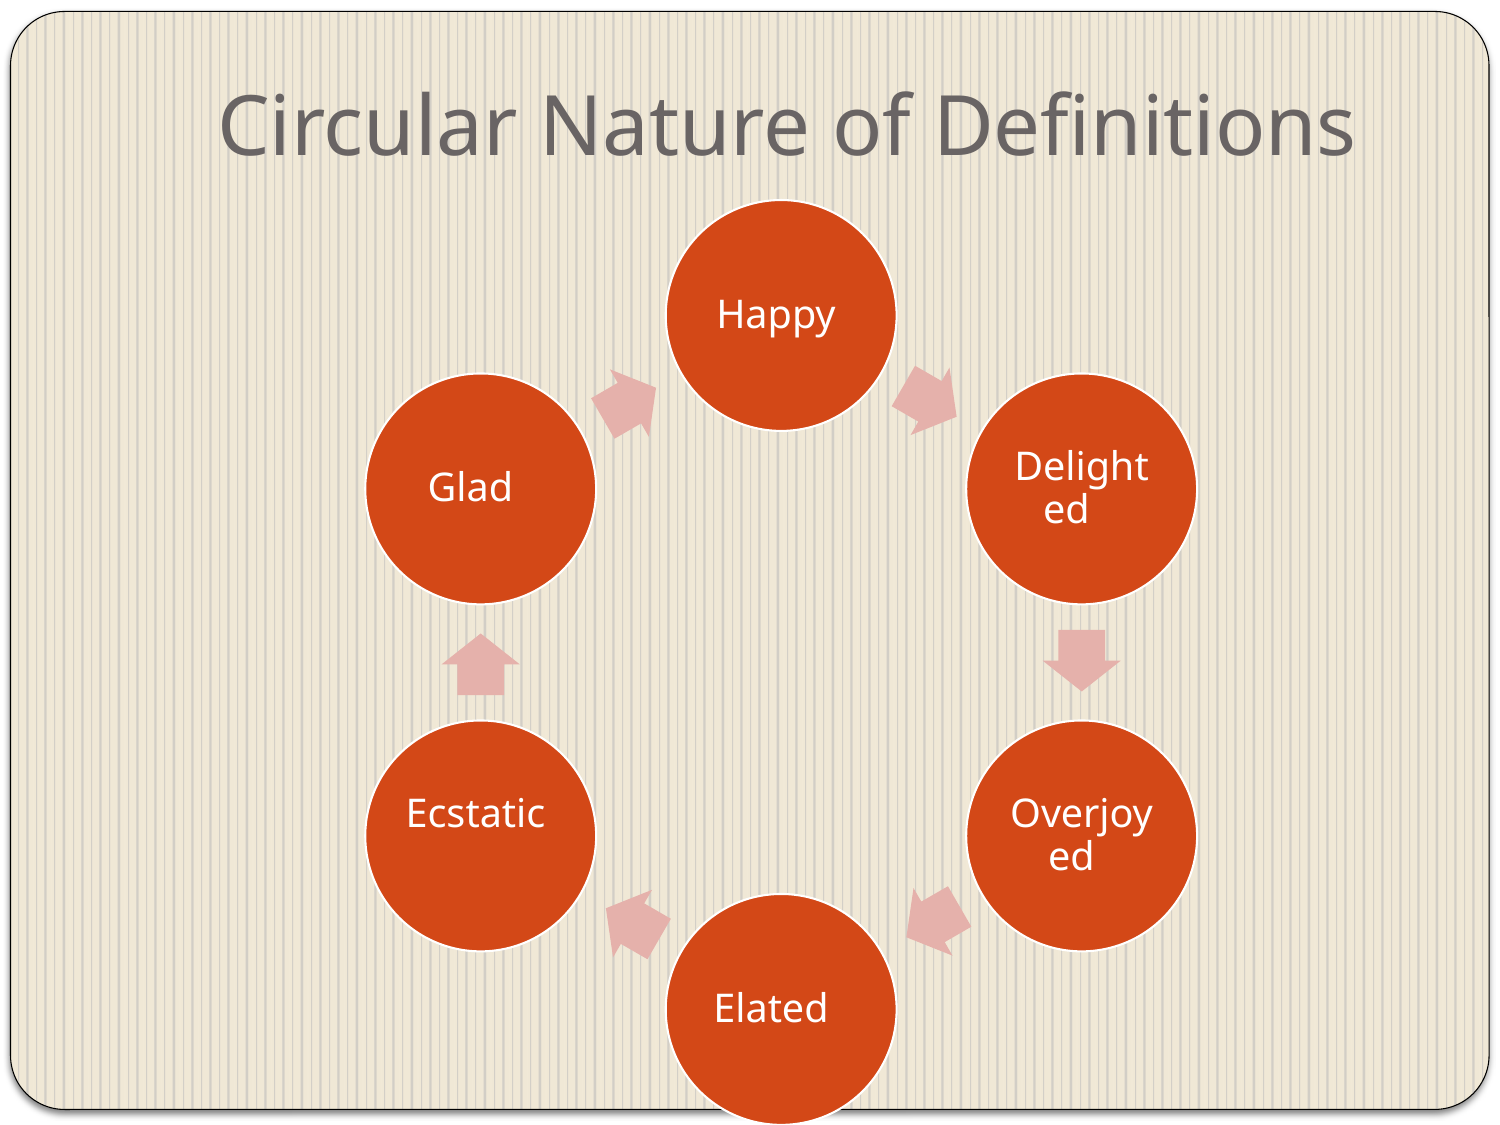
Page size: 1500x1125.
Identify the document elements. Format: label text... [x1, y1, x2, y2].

title Circular Nature of Definitions [150, 45, 1425, 188]
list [62, 199, 1500, 1125]
